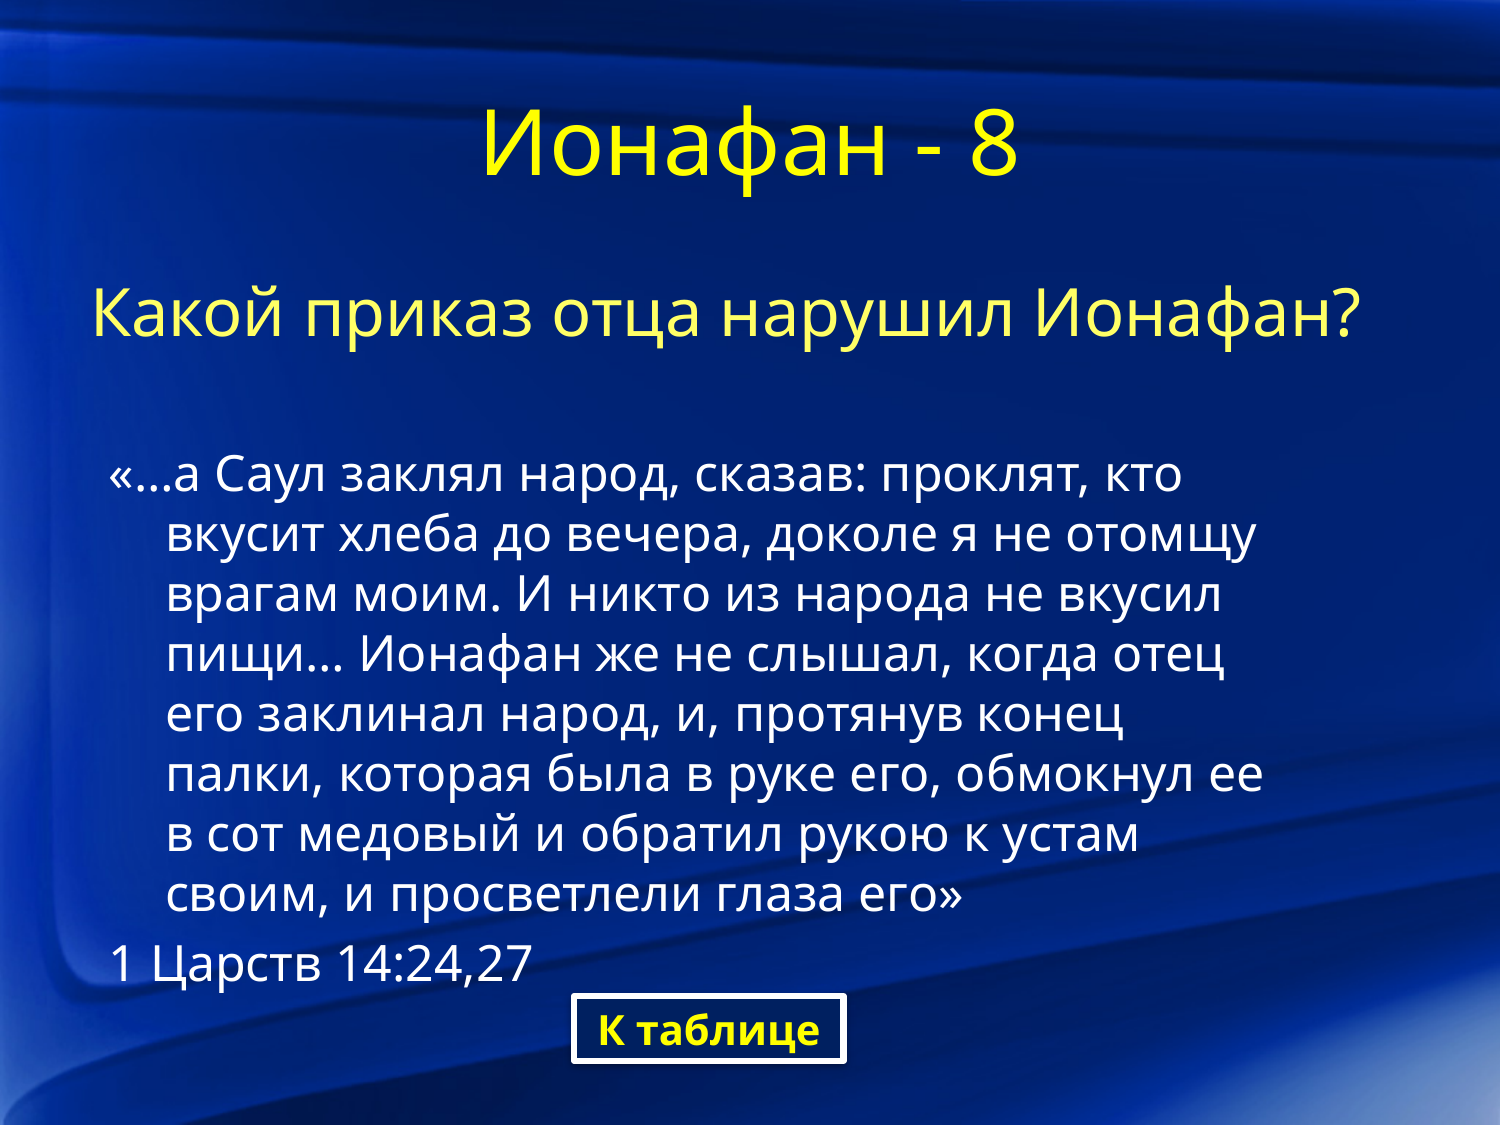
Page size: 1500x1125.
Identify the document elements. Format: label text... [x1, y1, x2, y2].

text_box К таблице [571, 993, 847, 1064]
list «…а Саул заклял народ, сказав: проклят, кто вкусит хлеба до вечера, доколе я не отомщу врагам моим. И никто из народа не вкусил пищи… Ионафан же не слышал, когда отец его заклинал народ, и, протянув конец палки, которая была в руке его, обмокнул ее в сот медовый и обратил рукою к устам своим, и просветлели глаза его» 1 Царств 14:24,27 [93, 433, 1301, 997]
list Какой приказ отца нарушил Ионафан? [75, 262, 1383, 411]
title Ионафан - 8 [75, 45, 1425, 233]
picture [0, 0, 1500, 1125]
